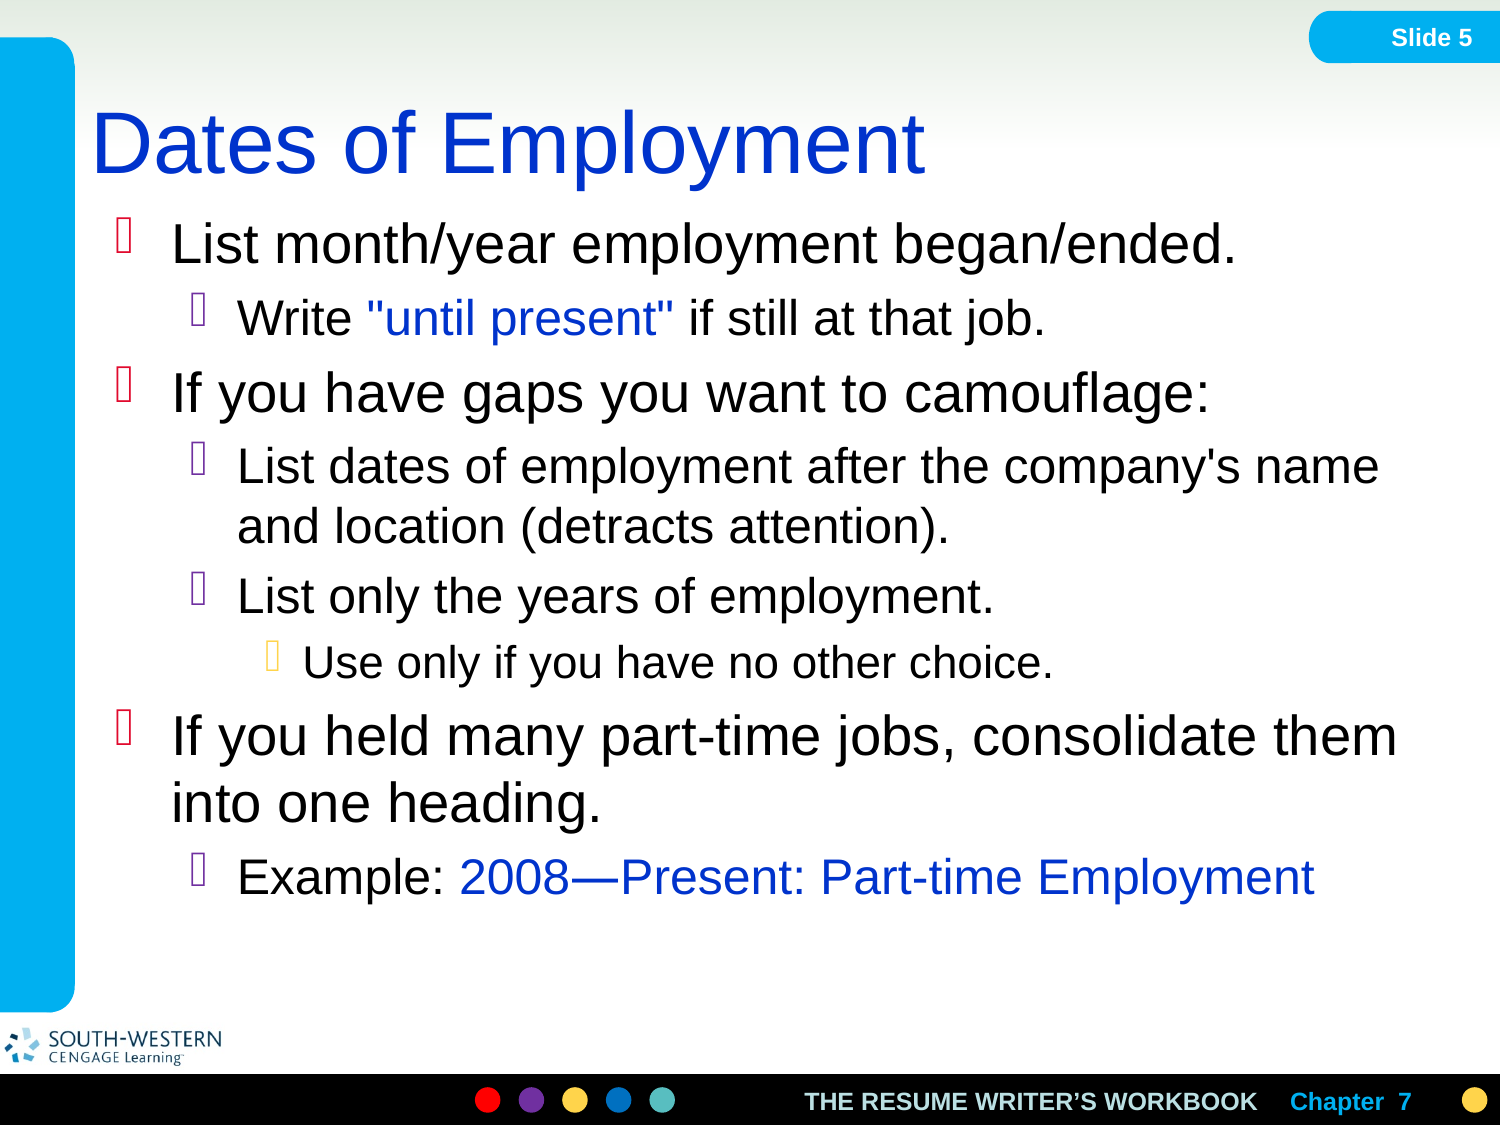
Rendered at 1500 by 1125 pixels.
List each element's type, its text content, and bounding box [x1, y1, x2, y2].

title Dates of Employment [74, 44, 1426, 233]
list List month/year employment began/ended. Write "until present" if still at that job. If you have gaps you want to camouflage: List dates of employment after the company's name and location (detracts attention). List only the years of employment. Use only if you have no other choice. If you held many part-time jobs, consolidate them into one heading. Example: 2008—Present: Part-time Employment [99, 199, 1451, 943]
slide_number Slide 5 [1312, 13, 1488, 93]
picture [0, 1022, 225, 1073]
footer Chapter 7 [1274, 1075, 1476, 1125]
